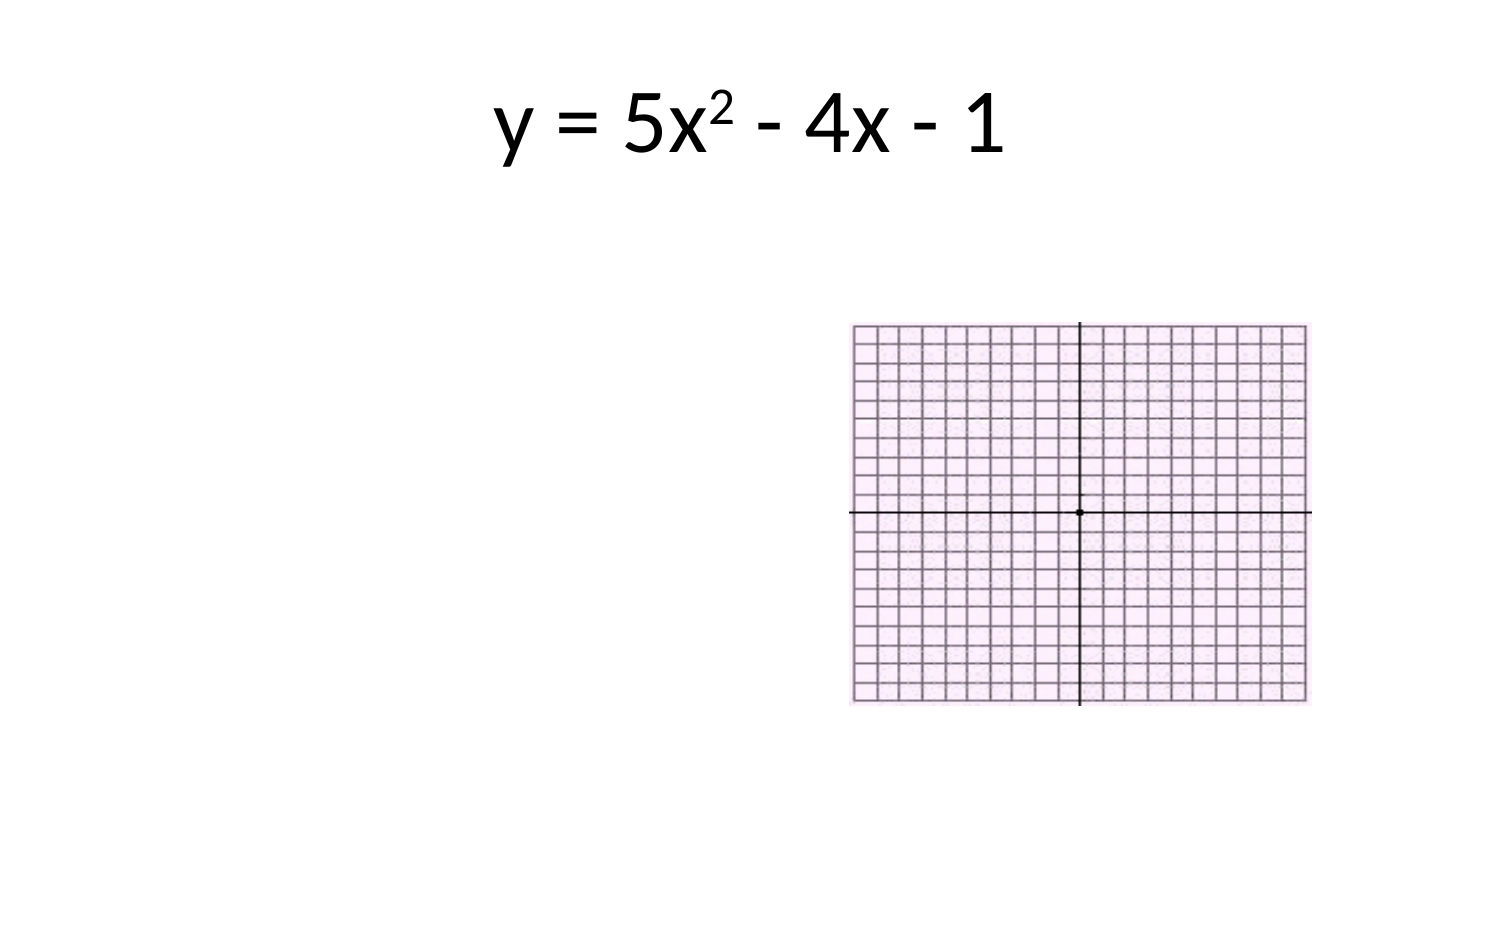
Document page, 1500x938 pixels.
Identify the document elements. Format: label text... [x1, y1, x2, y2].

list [849, 322, 1312, 706]
title y = 5x2 - 4x - 1 [75, 37, 1425, 194]
